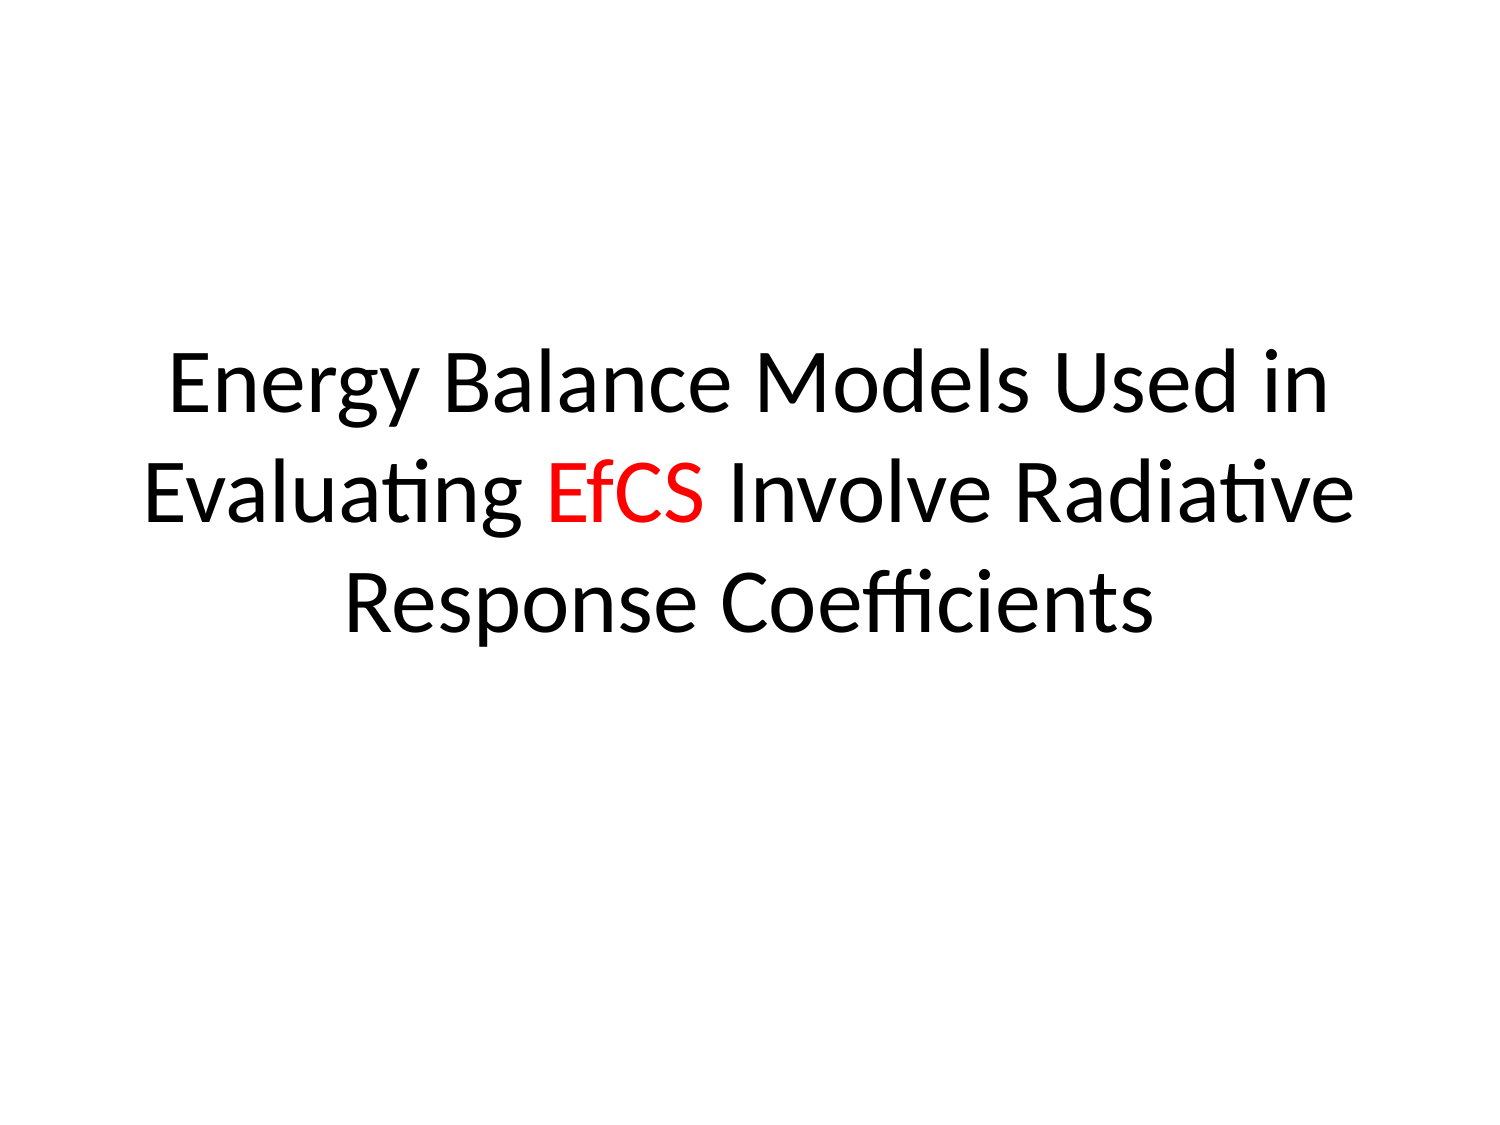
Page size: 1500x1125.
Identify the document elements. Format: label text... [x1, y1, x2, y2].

title Energy Balance Models Used in Evaluating EfCS Involve Radiative Response Coefficients [112, 184, 1388, 787]
